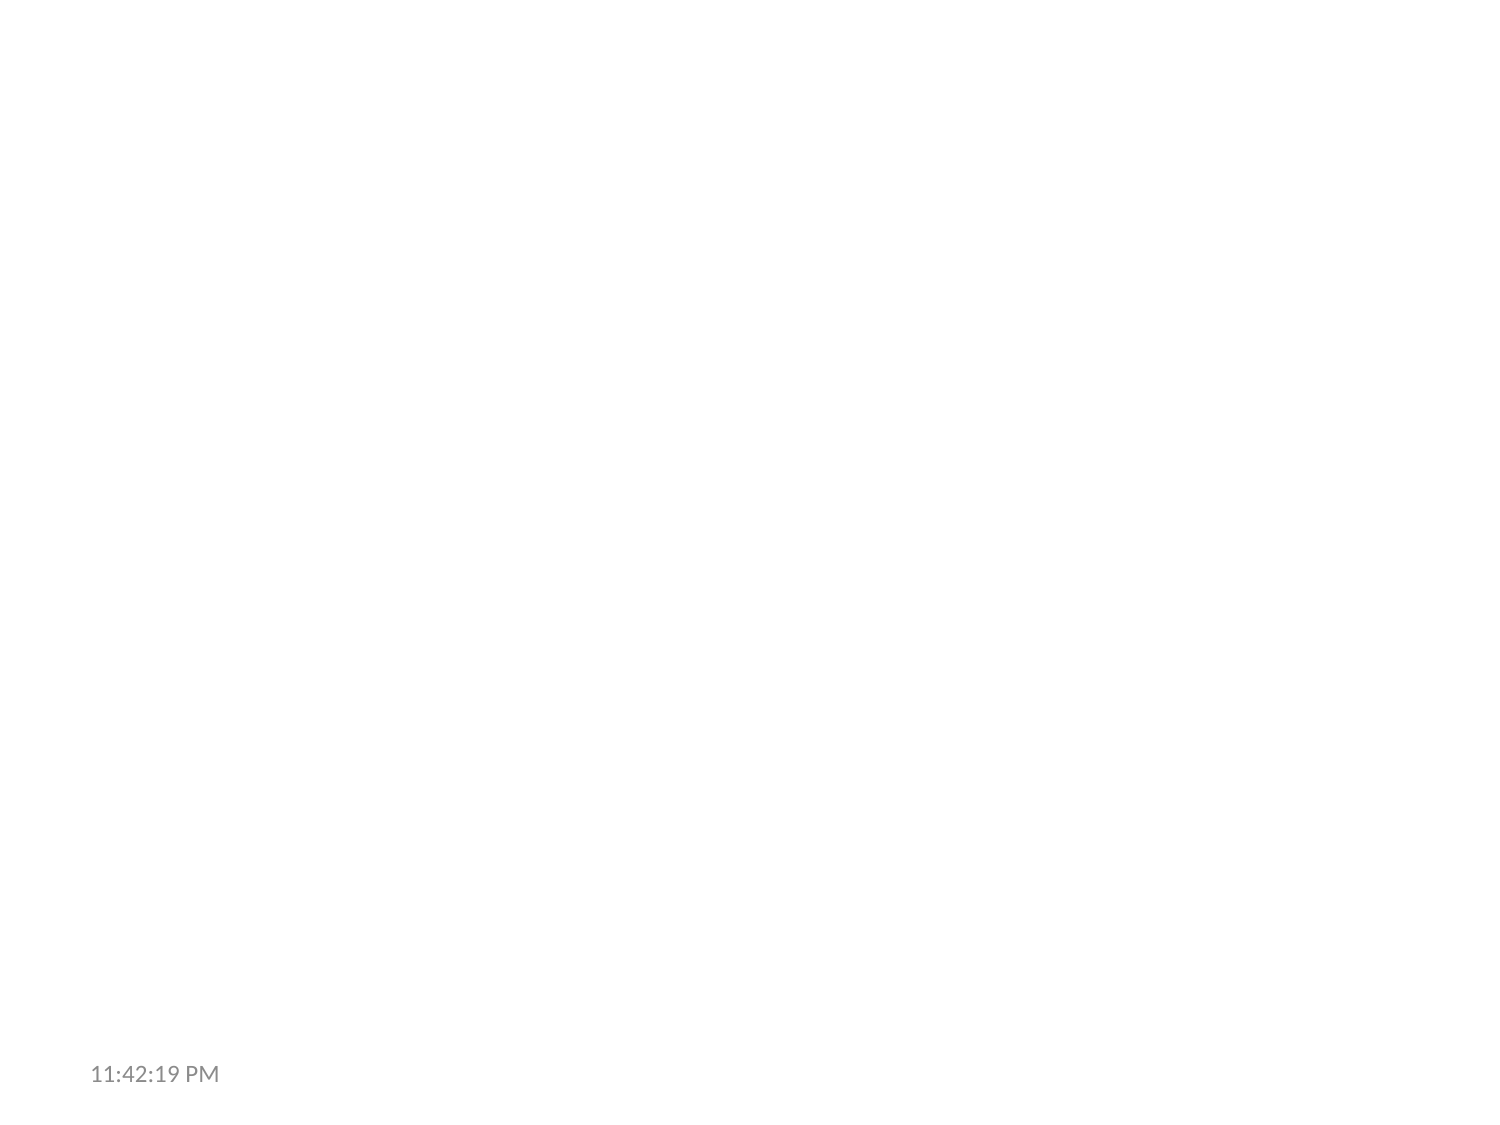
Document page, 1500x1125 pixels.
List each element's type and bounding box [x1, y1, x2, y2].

slide_number [75, 1042, 425, 1103]
